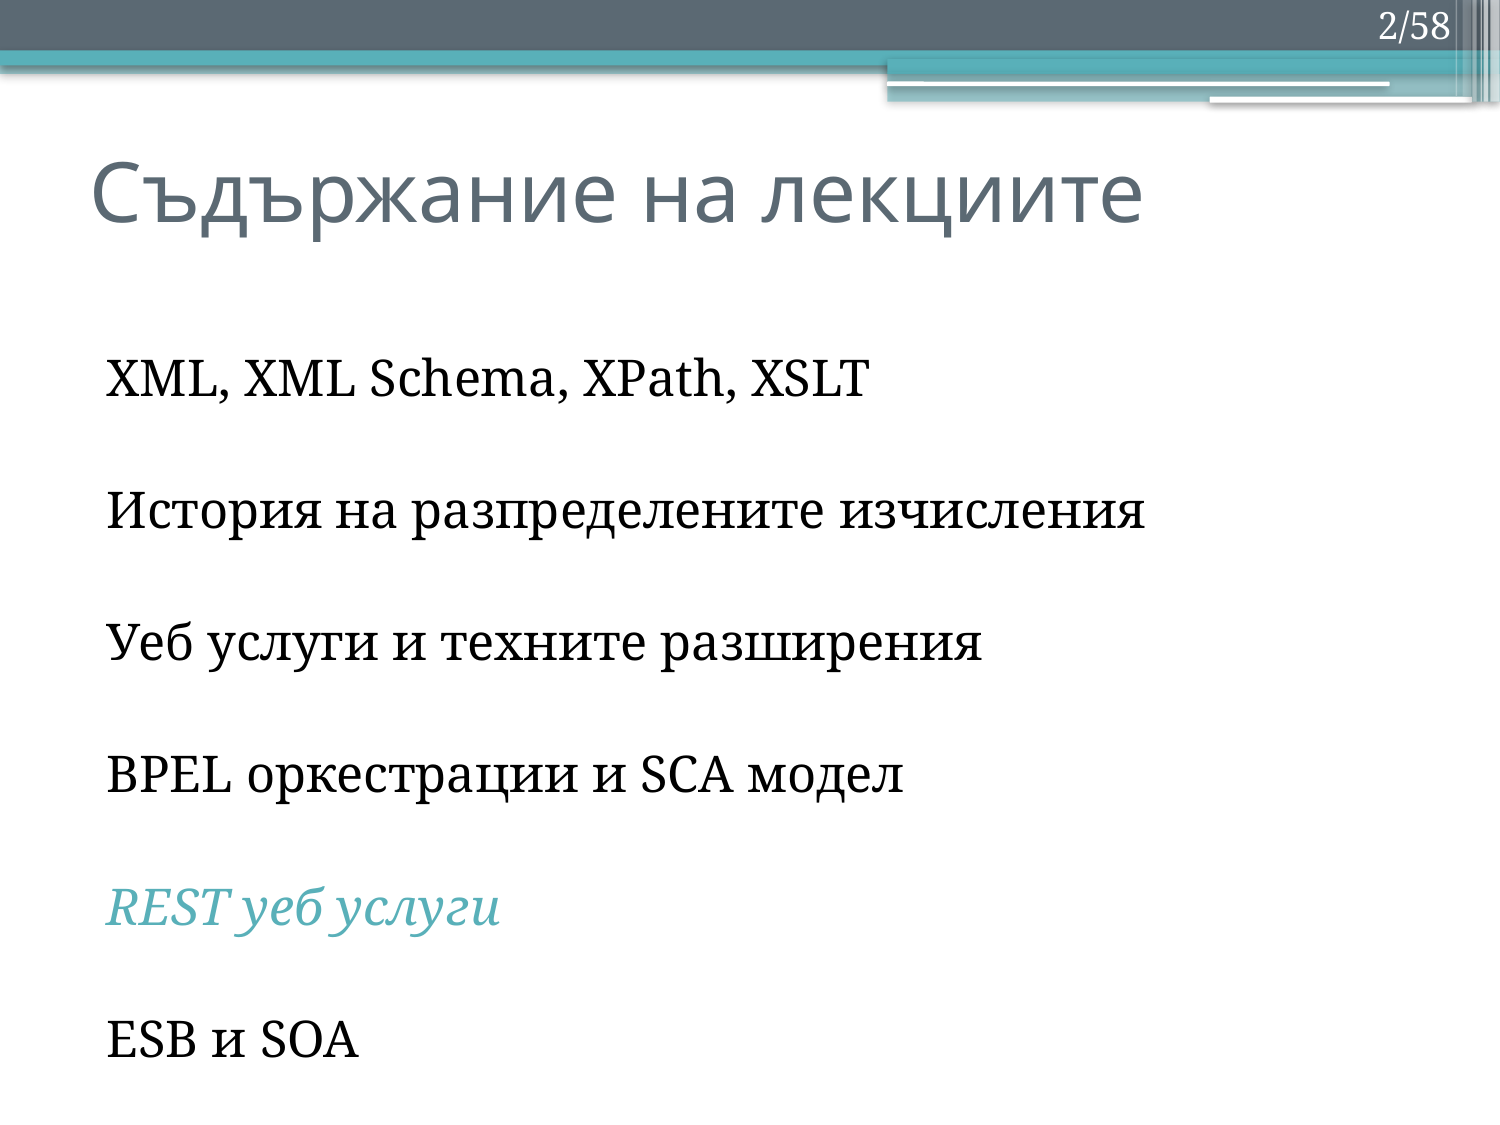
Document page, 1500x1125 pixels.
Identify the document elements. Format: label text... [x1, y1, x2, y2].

list XML, XML Schema, XPath, XSLT История на разпределените изчисления Уеб услуги и техните разширения BPEL оркестрации и SCA модел REST уеб услуги ESB и SOA [75, 338, 1425, 1083]
title Съдържание на лекциите [75, 101, 1425, 277]
slide_number 2/58 [1305, 0, 1466, 61]
